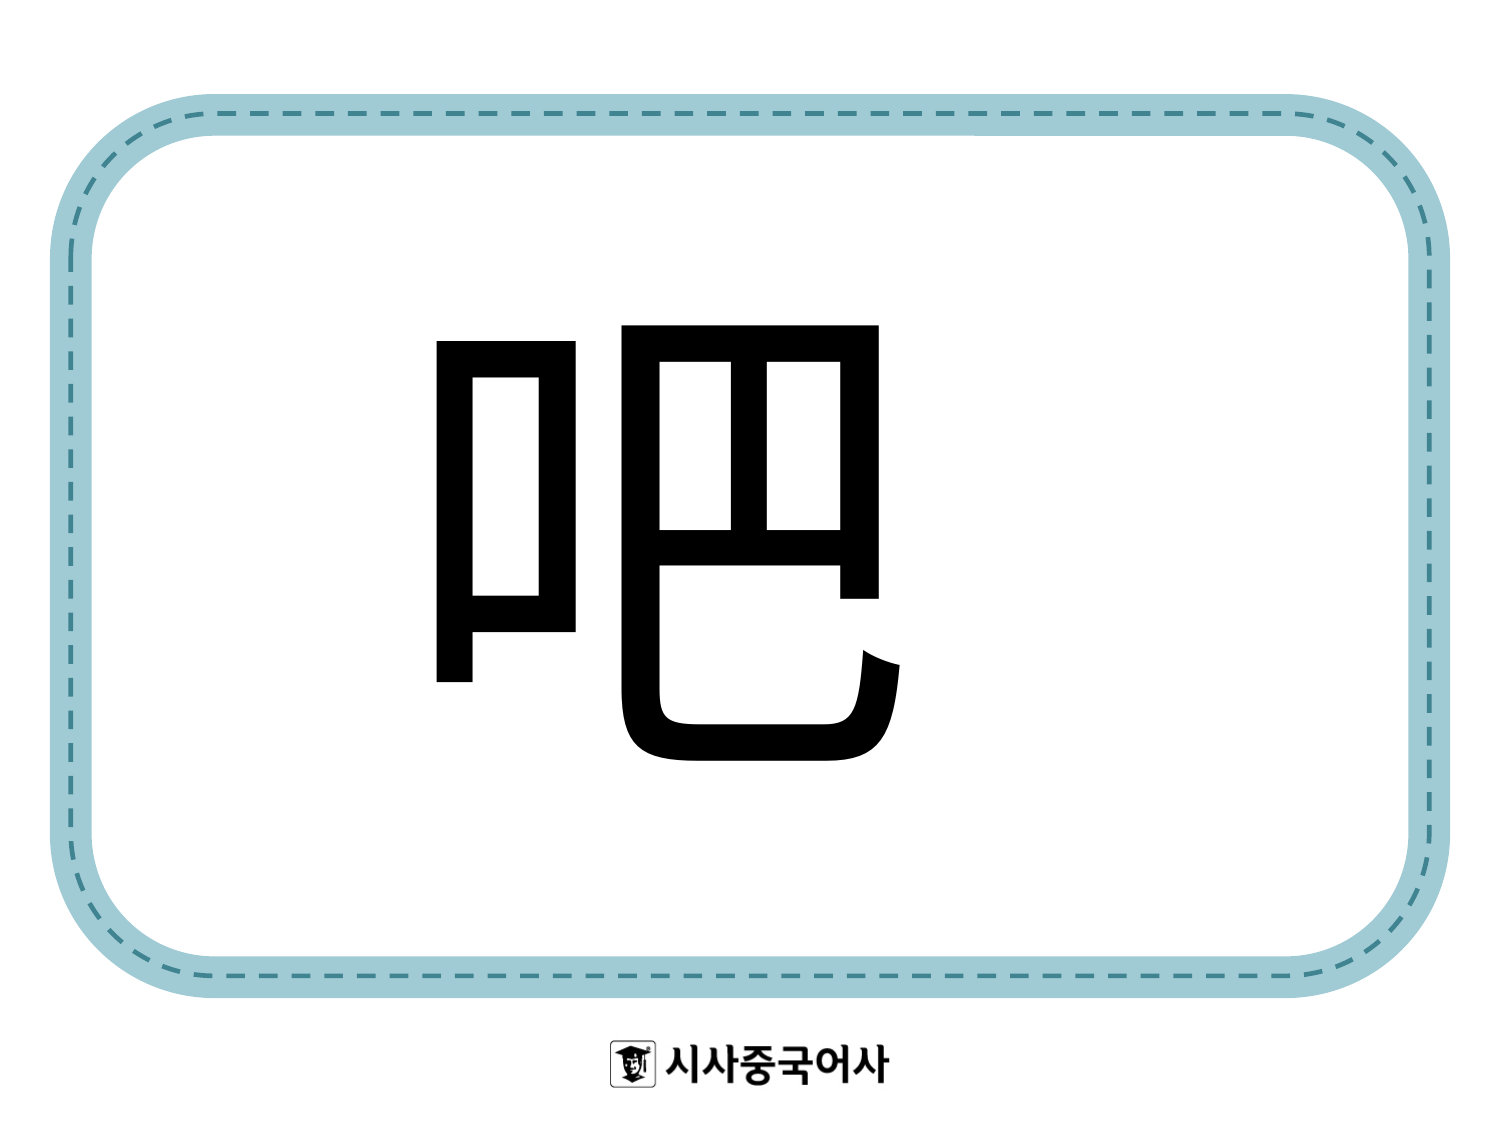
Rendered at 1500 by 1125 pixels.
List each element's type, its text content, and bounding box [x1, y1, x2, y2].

picture [602, 1034, 898, 1094]
text_box 吧 [145, 189, 1354, 853]
